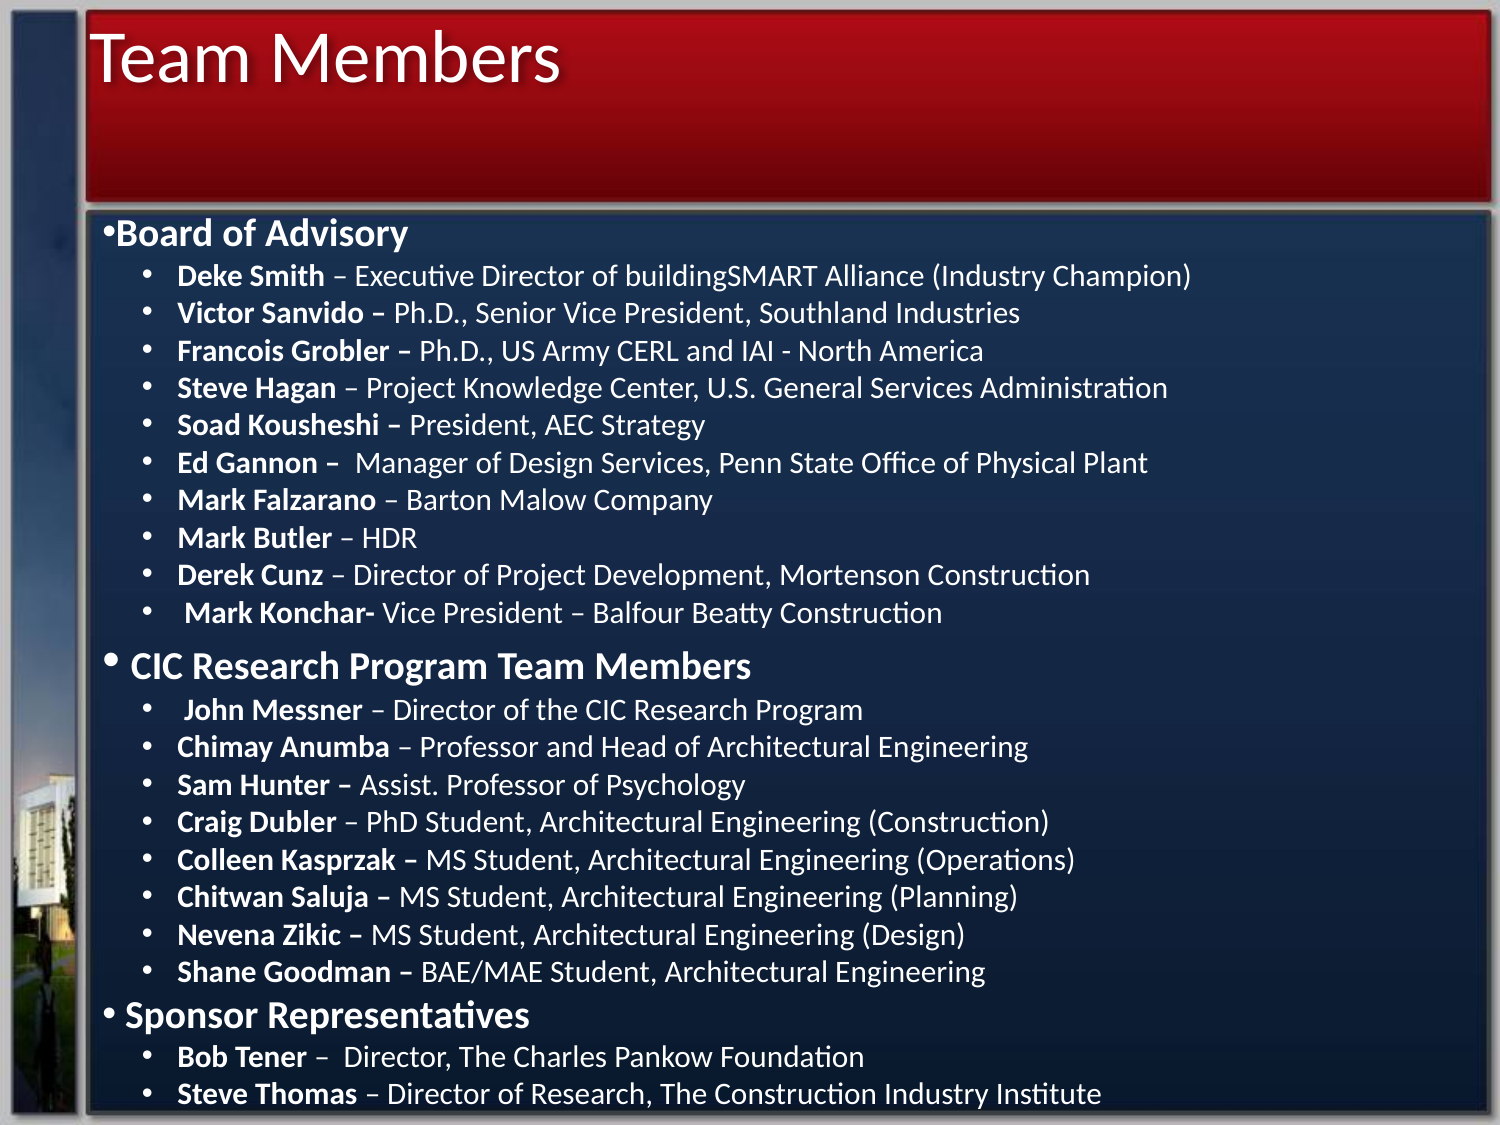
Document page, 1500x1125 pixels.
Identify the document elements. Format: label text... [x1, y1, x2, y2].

picture [0, 0, 1500, 1125]
text_box Board of Advisory Deke Smith – Executive Director of buildingSMART Alliance (Industry Champion) Victor Sanvido – Ph.D., Senior Vice President, Southland Industries Francois Grobler – Ph.D., US Army CERL and IAI - North America Steve Hagan – Project Knowledge Center, U.S. General Services Administration Soad Kousheshi – President, AEC Strategy Ed Gannon – Manager of Design Services, Penn State Office of Physical Plant Mark Falzarano – Barton Malow Company Mark Butler – HDR Derek Cunz – Director of Project Development, Mortenson Construction Mark Konchar- Vice President – Balfour Beatty Construction CIC Research Program Team Members John Messner – Director of the CIC Research Program Chimay Anumba – Professor and Head of Architectural Engineering Sam Hunter – Assist. Professor of Psychology Craig Dubler – PhD Student, Architectural Engineering (Construction) Colleen Kasprzak – MS Student, Architectural Engineering (Operations) Chitwan Saluja – MS Student, Architectural Engineering (Planning) Nevena Zikic – MS Student, Architectural Engineering (Design) Shane Goodman – BAE/MAE Student, Architectural Engineering Sponsor Representatives Bob Tener – Director, The Charles Pankow Foundation Steve Thomas – Director of Research, The Construction Industry Institute [87, 199, 1425, 1119]
text_box Team Members [75, 0, 1075, 105]
